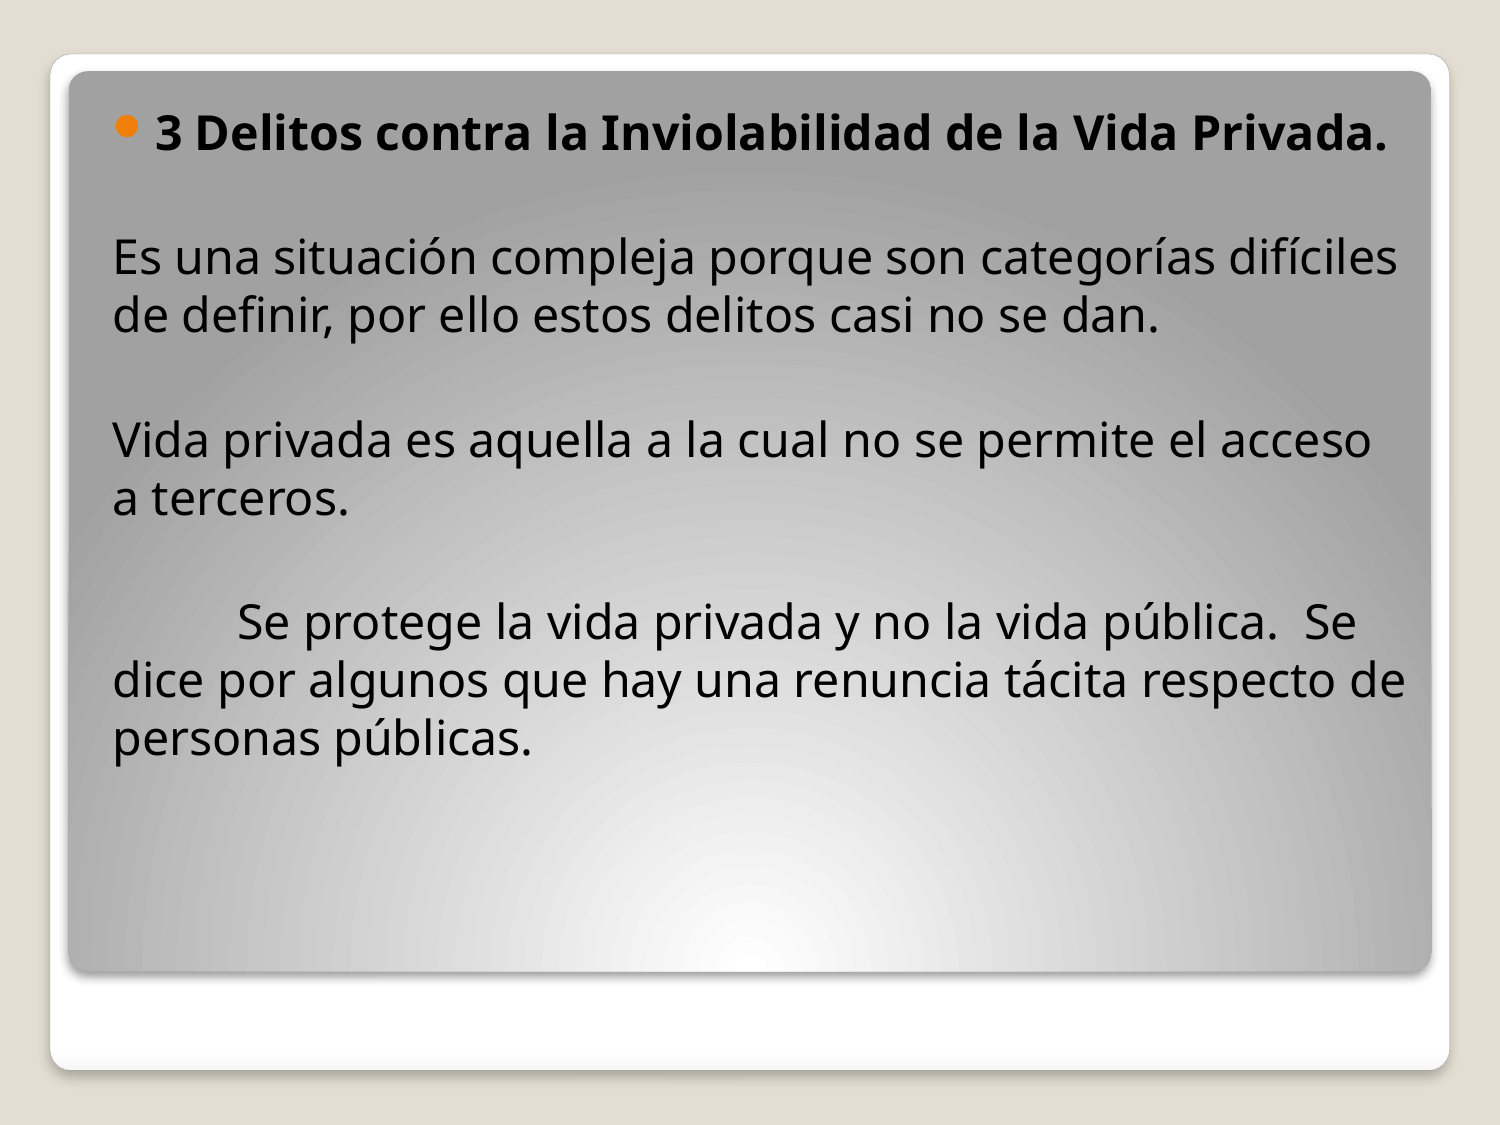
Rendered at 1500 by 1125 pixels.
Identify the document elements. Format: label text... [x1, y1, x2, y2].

list 3 Delitos contra la Inviolabilidad de la Vida Privada. Es una situación compleja porque son categorías difíciles de definir, por ello estos delitos casi no se dan. Vida privada es aquella a la cual no se permite el acceso a terceros. Se protege la vida privada y no la vida pública. Se dice por algunos que hay una renuncia tácita respecto de personas públicas. [82, 86, 1425, 774]
